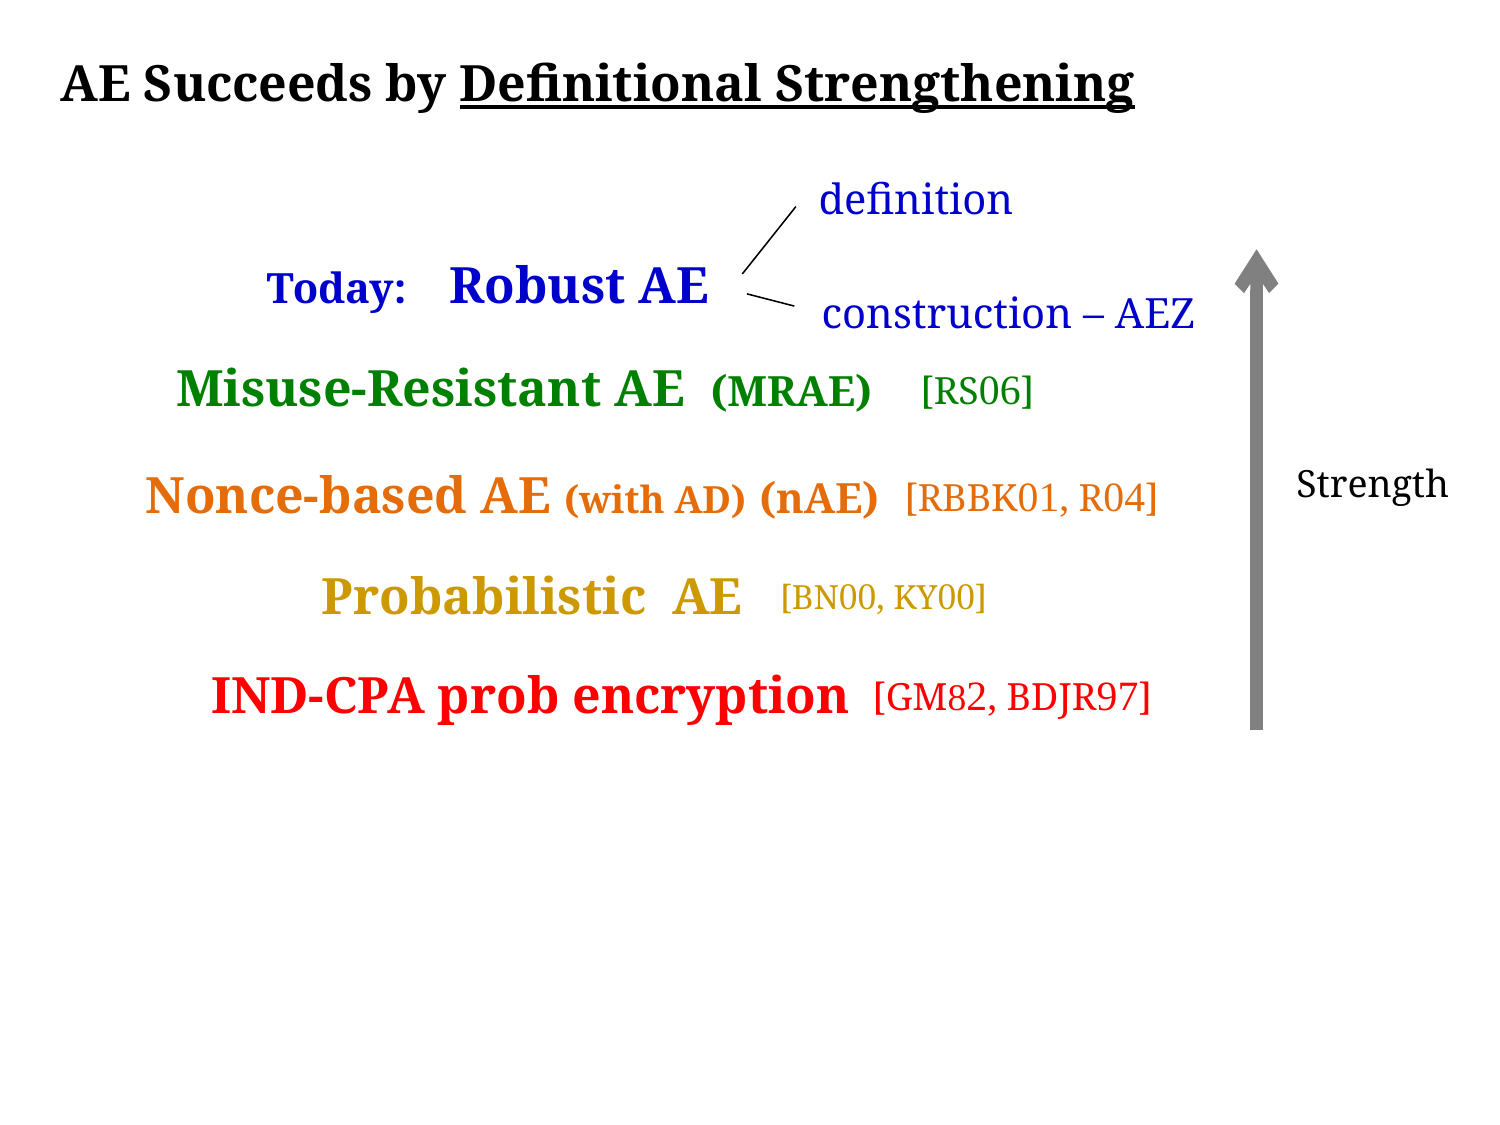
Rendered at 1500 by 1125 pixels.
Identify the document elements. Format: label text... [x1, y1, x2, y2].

text_box Today: Robust AE [251, 245, 725, 321]
text_box construction – AEZ [806, 279, 1211, 344]
text_box [BN00, KY00] [765, 564, 1072, 625]
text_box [746, 293, 795, 307]
text_box IND-CPA prob encryption [196, 656, 865, 732]
text_box [GM82, BDJR97] [857, 661, 1252, 727]
text_box Probabilistic AE [306, 556, 758, 632]
text_box [RBBK01, R04] [889, 462, 1196, 528]
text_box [742, 206, 797, 275]
text_box AE Succeeds by Definitional Strengthening [45, 38, 1444, 119]
text_box [RS06] [905, 355, 1212, 421]
text_box Misuse-Resistant AE (MRAE) [161, 348, 888, 424]
text_box Nonce-based AE (with AD) (nAE) [131, 455, 895, 531]
text_box definition [803, 165, 1029, 231]
text_box Strength [1281, 452, 1465, 513]
